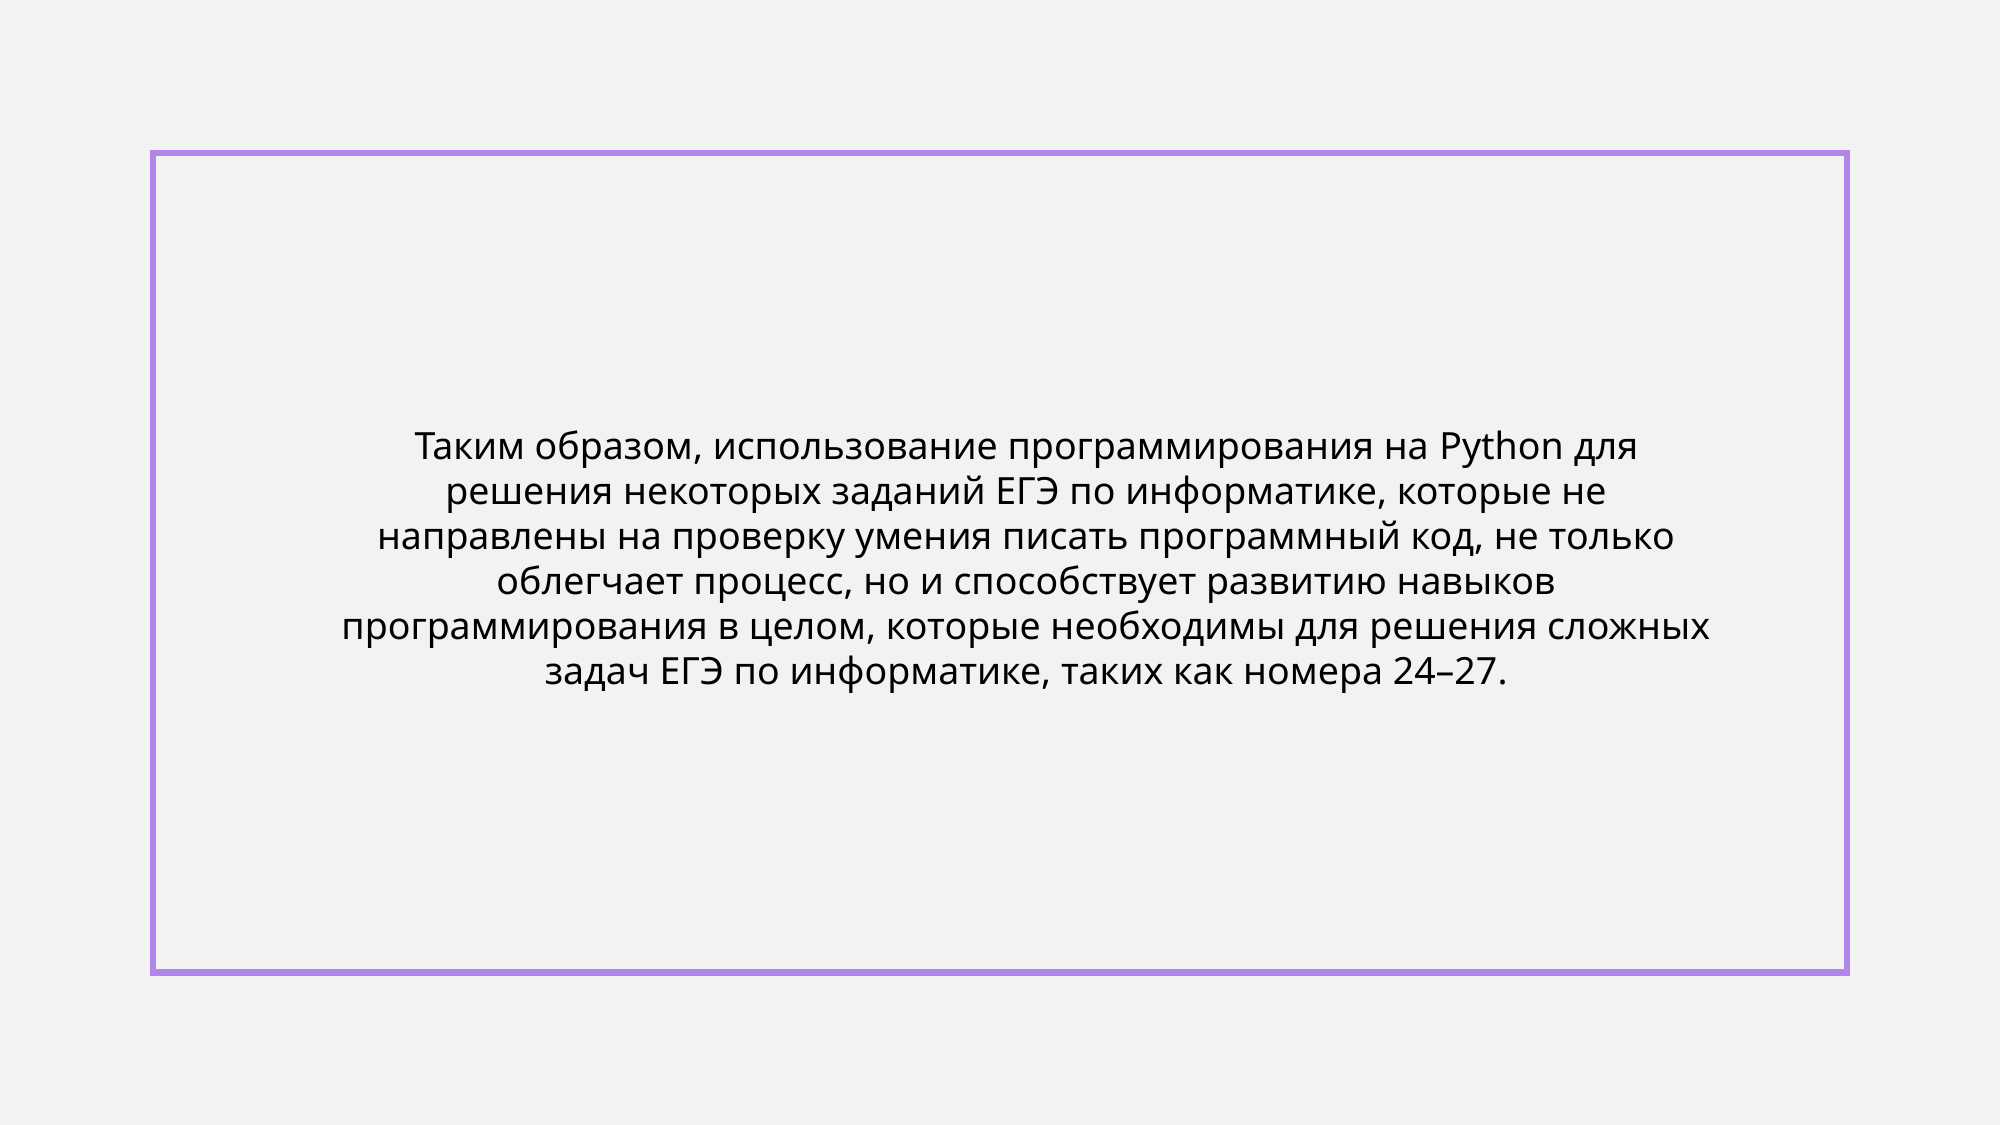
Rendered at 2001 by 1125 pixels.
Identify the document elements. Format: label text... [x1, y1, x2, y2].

text_box Таким образом, использование программирования на Python для решения некоторых заданий ЕГЭ по информатике, которые не направлены на проверку умения писать программный код, не только облегчает процесс, но и способствует развитию навыков программирования в целом, которые необходимы для решения сложных задач ЕГЭ по информатике, таких как номера 24–27. [313, 414, 1740, 700]
